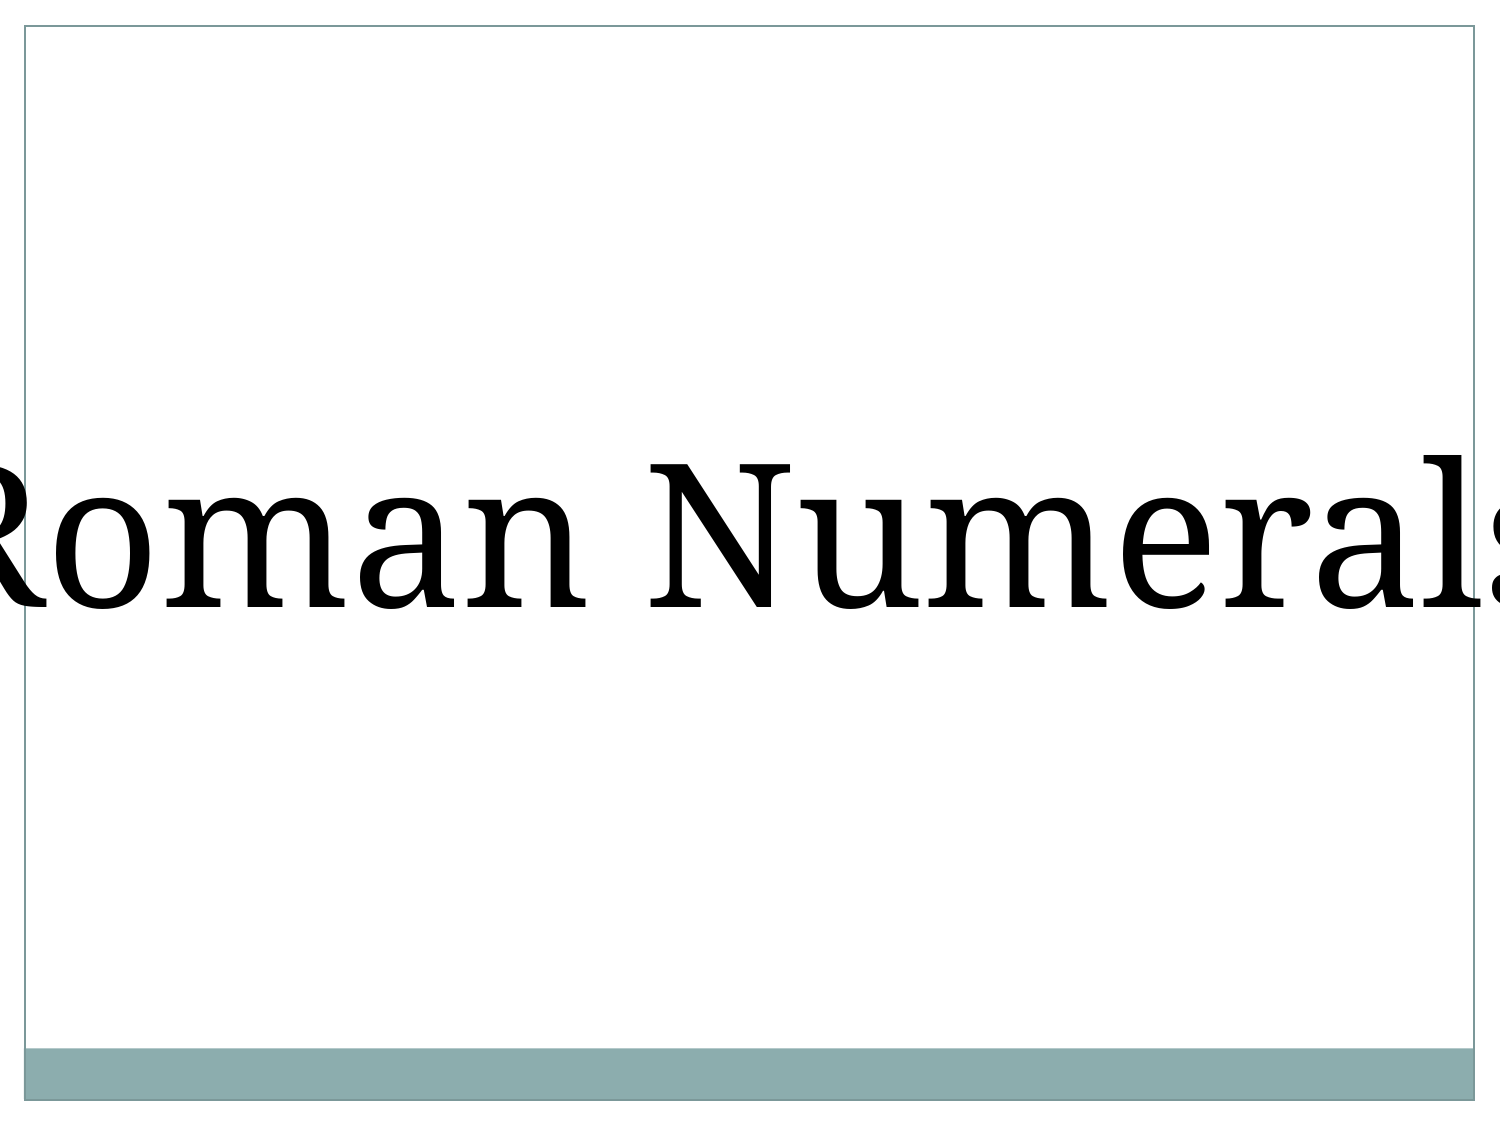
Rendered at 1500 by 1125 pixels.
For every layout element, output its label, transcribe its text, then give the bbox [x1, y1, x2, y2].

text_box Roman Numerals [0, 399, 1500, 655]
